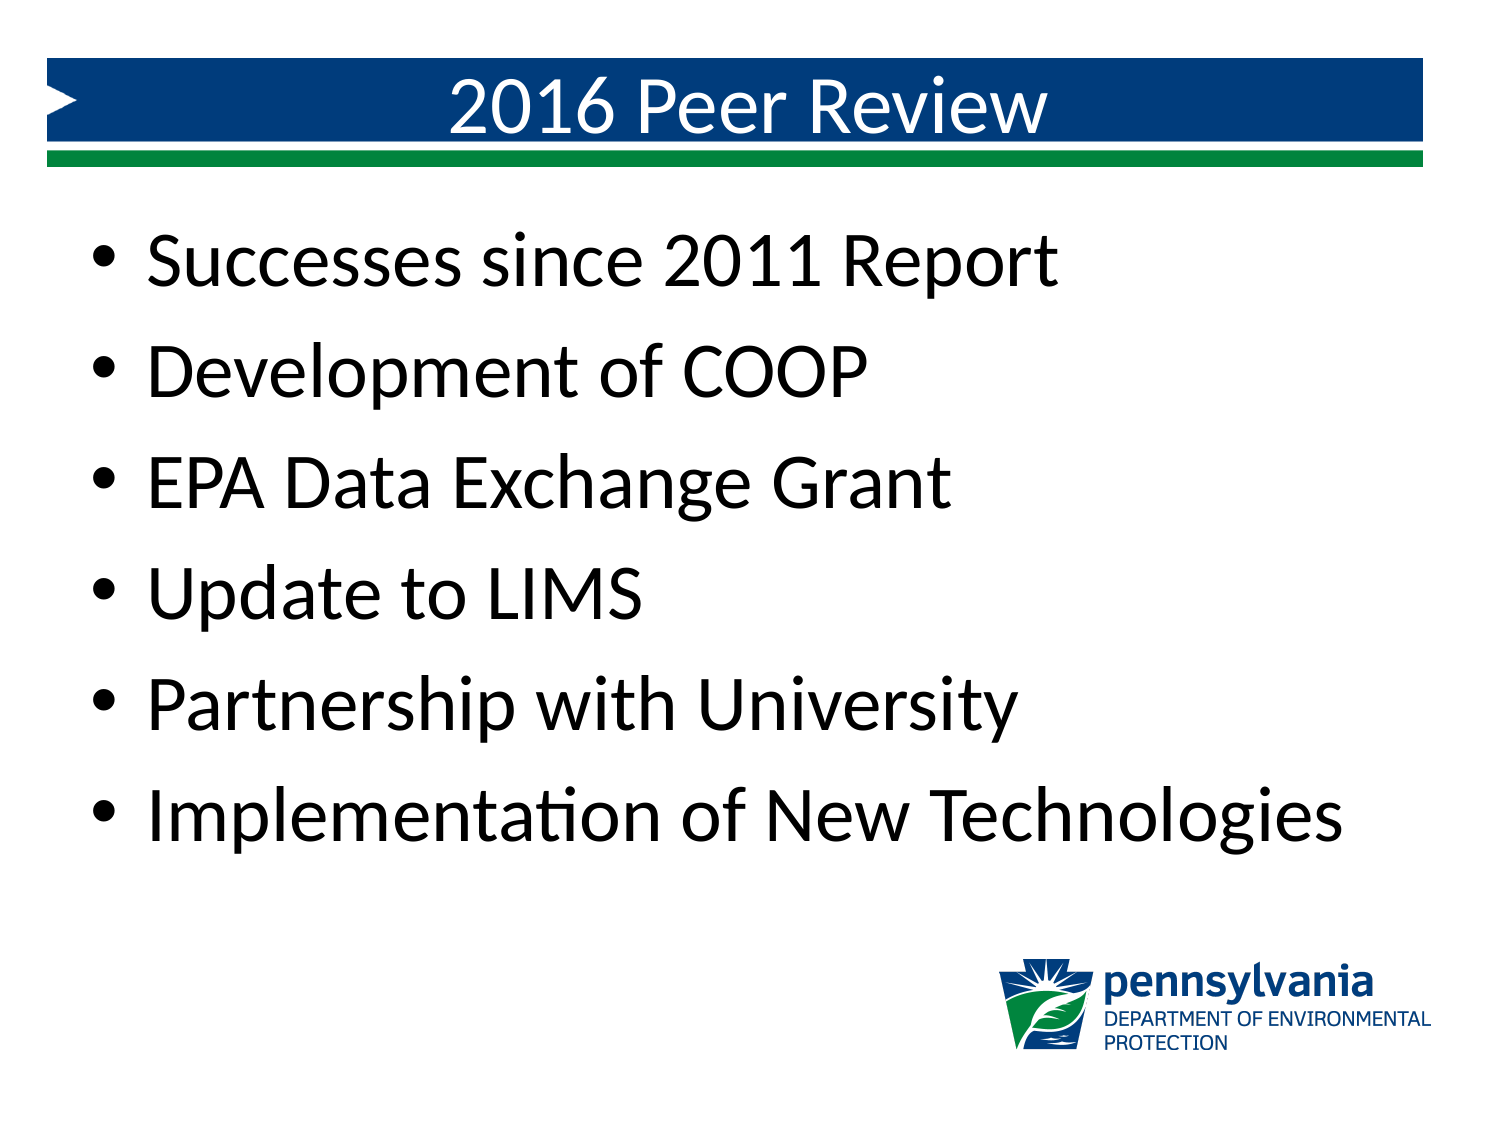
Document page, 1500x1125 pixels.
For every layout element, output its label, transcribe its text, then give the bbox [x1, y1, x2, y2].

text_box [47, 58, 1423, 167]
picture [999, 958, 1431, 1051]
list Successes since 2011 Report Development of COOP EPA Data Exchange Grant Update to LIMS Partnership with University Implementation of New Technologies [75, 200, 1423, 1005]
